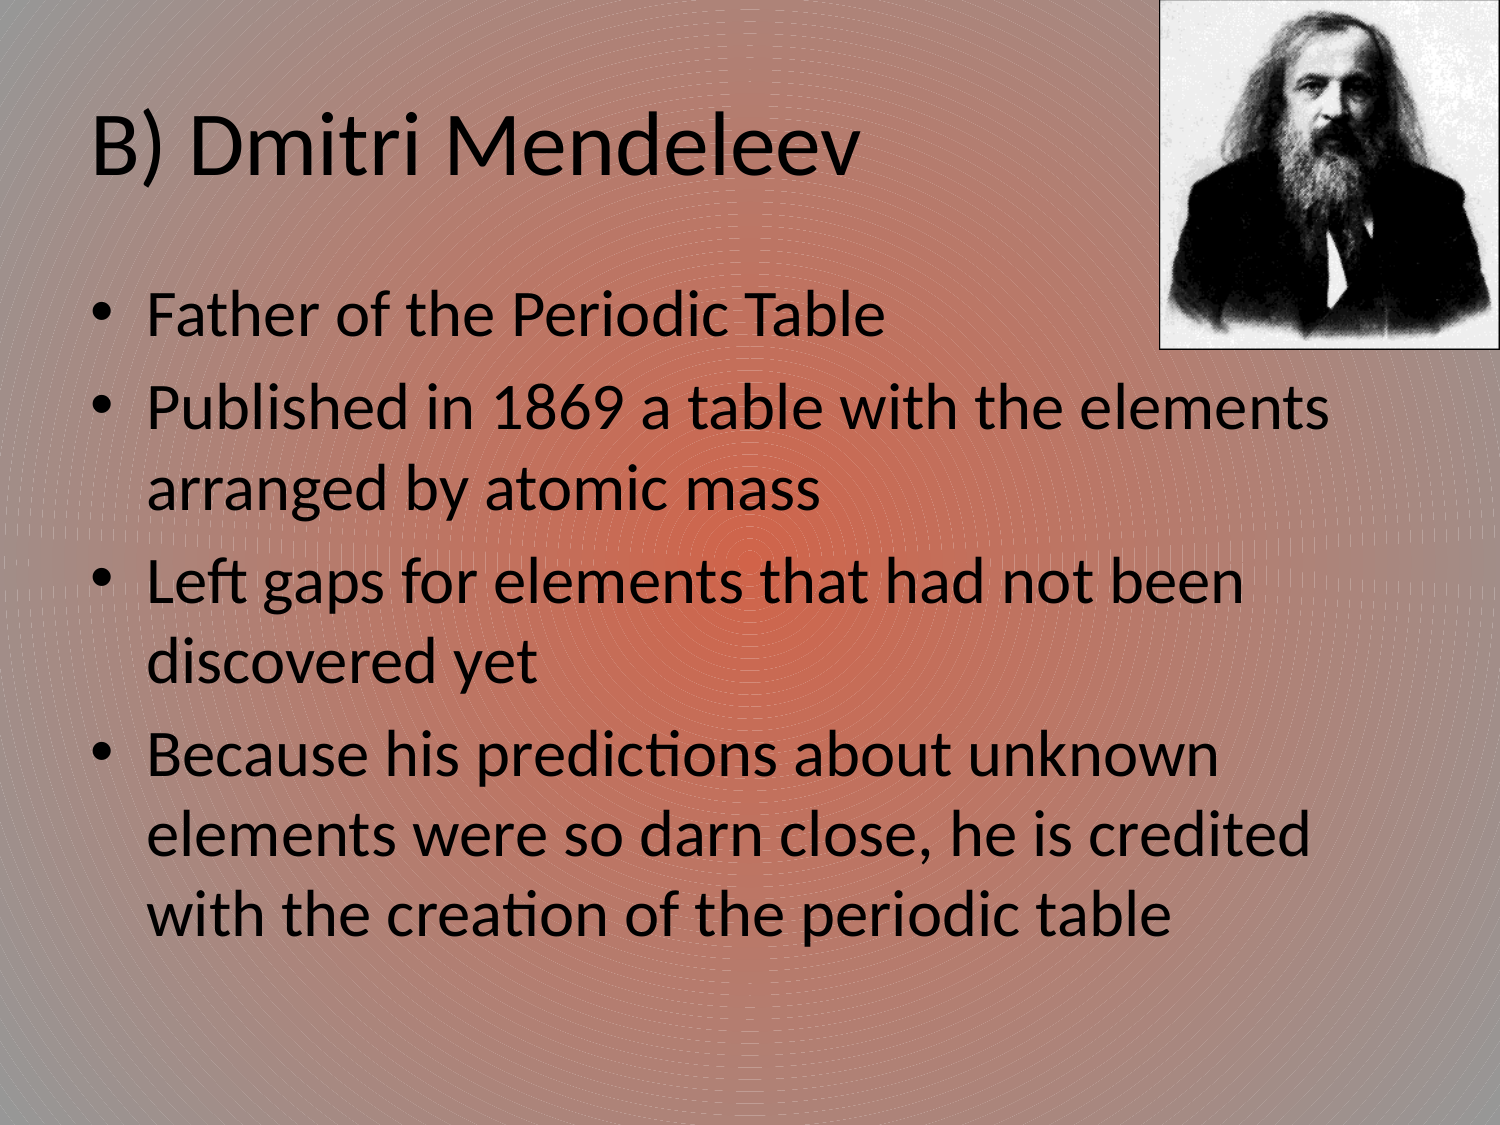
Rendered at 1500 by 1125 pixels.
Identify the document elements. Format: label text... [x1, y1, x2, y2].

list Father of the Periodic Table Published in 1869 a table with the elements arranged by atomic mass Left gaps for elements that had not been discovered yet Because his predictions about unknown elements were so darn close, he is credited with the creation of the periodic table [75, 262, 1425, 1005]
title B) Dmitri Mendeleev [75, 45, 1153, 233]
picture [1158, 0, 1500, 351]
